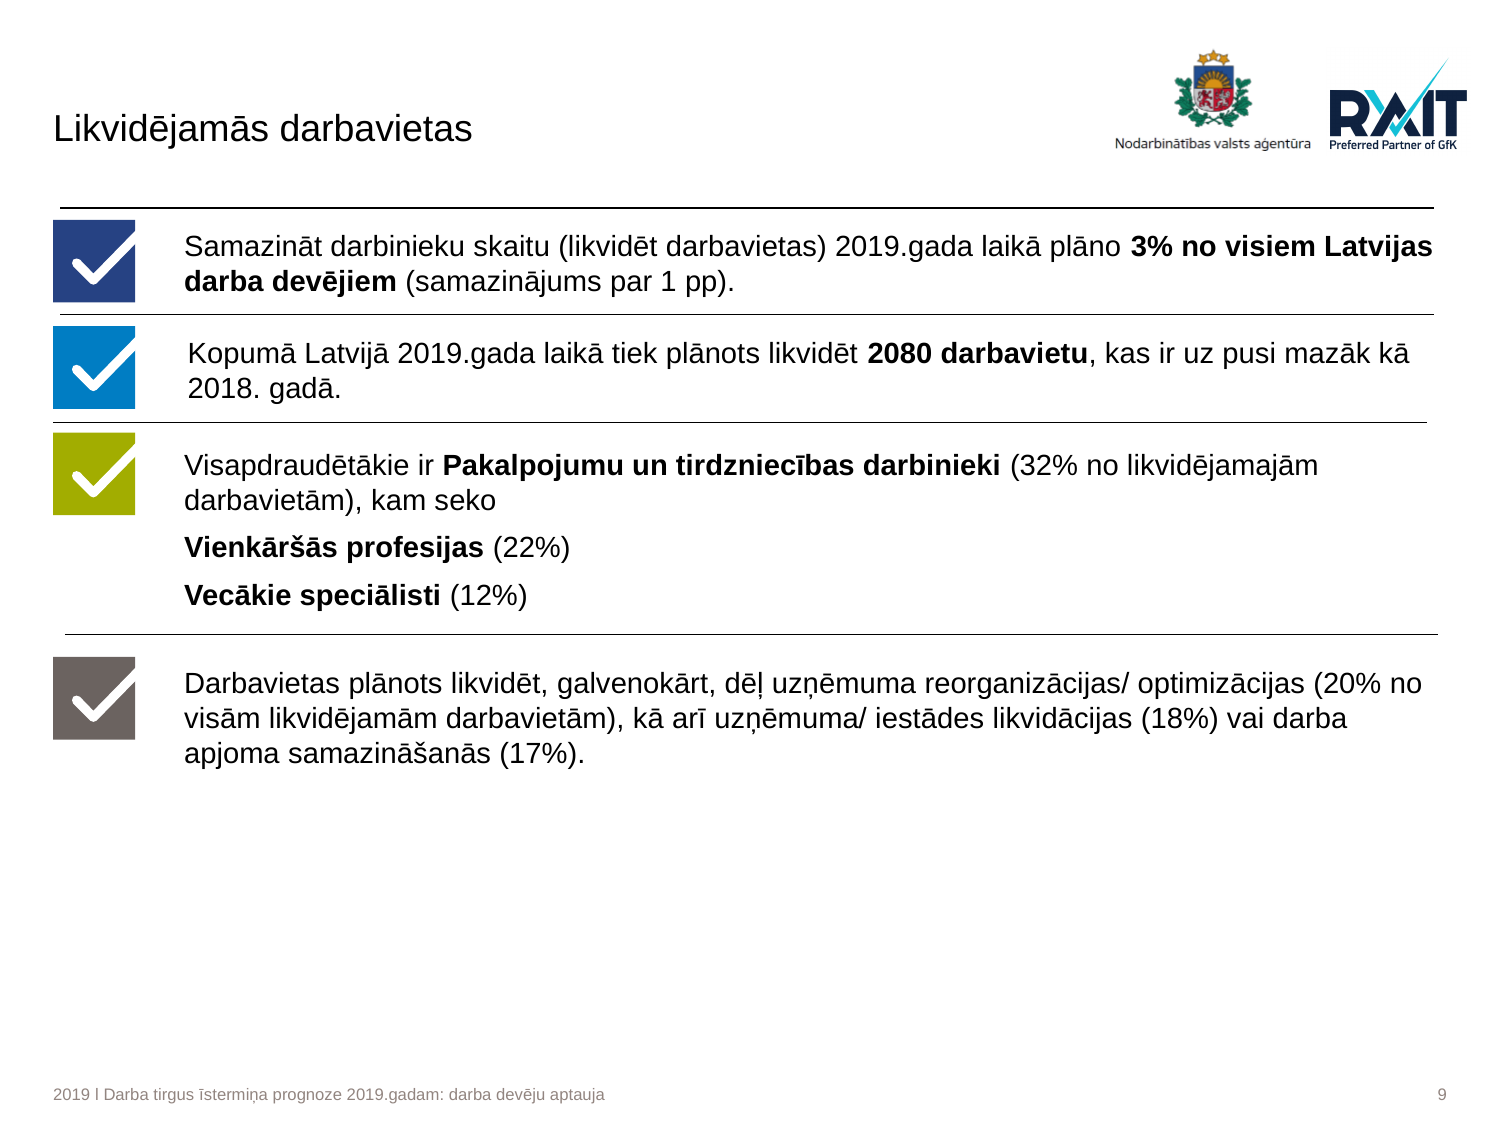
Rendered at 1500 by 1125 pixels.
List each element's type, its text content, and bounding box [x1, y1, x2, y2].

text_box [52, 325, 137, 410]
text_box Darbavietas plānots likvidēt, galvenokārt, dēļ uzņēmuma reorganizācijas/ optimizācijas (20% no visām likvidējamām darbavietām), kā arī uzņēmuma/ iestādes likvidācijas (18%) vai darba apjoma samazināšanās (17%). [184, 646, 1436, 737]
title Likvidējamās darbavietas [53, 42, 1199, 149]
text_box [52, 432, 137, 516]
picture [1102, 41, 1471, 156]
text_box Samazināt darbinieku skaitu (likvidēt darbavietas) 2019.gada laikā plāno 3% no visiem Latvijas darba devējiem (samazinājums par 1 pp). [184, 210, 1436, 301]
text_box Visapdraudētākie ir Pakalpojumu un tirdzniecības darbinieki (32% no likvidējamajām darbavietām), kam seko Vienkāršās profesijas (22%) Vecākie speciālisti (12%) [184, 737, 1400, 836]
text_box Kopumā Latvijā 2019.gada laikā tiek plānots likvidēt 2080 darbavietu, kas ir uz pusi mazāk kā 2018. gadā. [187, 316, 1439, 408]
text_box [52, 656, 137, 740]
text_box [52, 219, 136, 303]
text_box Visapdraudētākie ir Pakalpojumu un tirdzniecības darbinieki (32% no likvidējamajām darbavietām), kam seko Vienkāršās profesijas (22%) Vecākie speciālisti (12%) [184, 430, 1400, 633]
